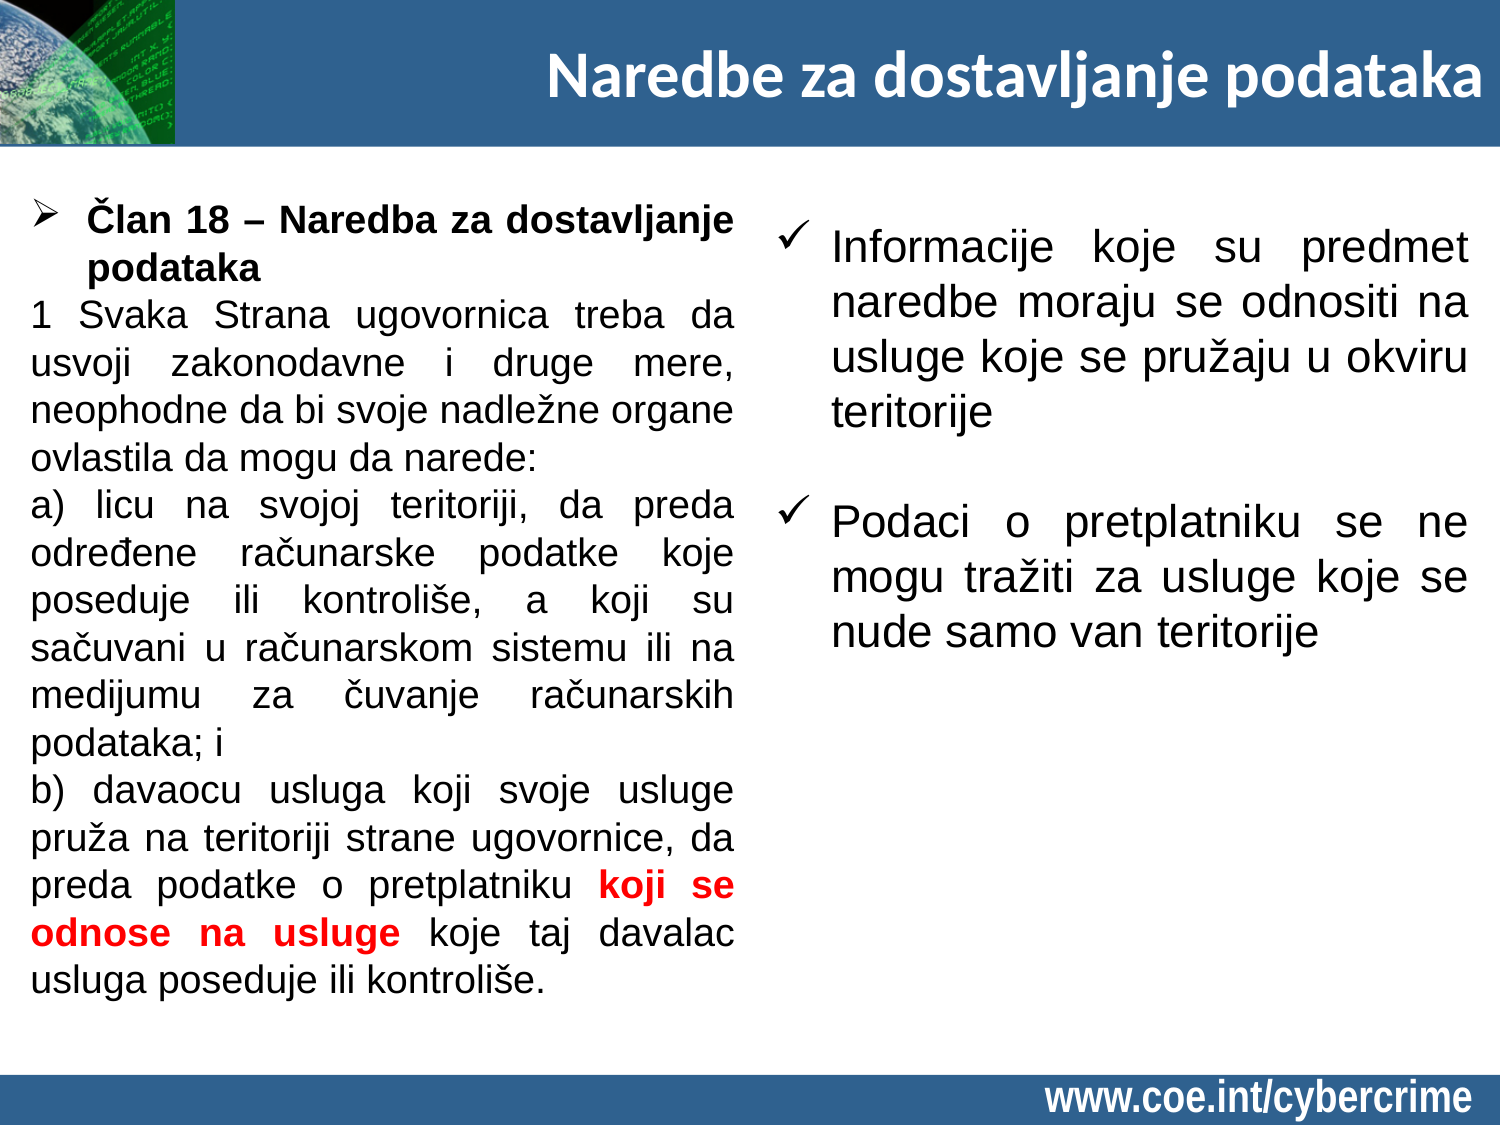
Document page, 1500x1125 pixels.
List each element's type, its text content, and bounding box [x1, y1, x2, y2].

picture [0, 0, 175, 144]
text_box www.coe.int/cybercrime [1030, 1059, 1500, 1125]
text_box Član 18 – Naredba za dostavljanje podataka 1 Svaka Strana ugovornica treba da usvoji zakonodavne i druge mere, neophodne da bi svoje nadležne organe ovlastila da mogu da narede: a) licu na svojoj teritoriji, da preda određene računarske podatke koje poseduje ili kontroliše, a koji su sačuvani u računarskom sistemu ili na medijumu za čuvanje računarskih podataka; i b) davaocu usluga koji svoje usluge pruža na teritoriji strane ugovornice, da preda podatke o pretplatniku koji se odnose na usluge koje taj davalac usluga poseduje ili kontroliše. [15, 186, 750, 1009]
text_box Informacije koje su predmet naredbe moraju se odnositi na usluge koje se pružaju u okviru teritorije Podaci o pretplatniku se ne mogu tražiti za usluge koje se nude samo van teritorije [759, 209, 1485, 664]
text_box Naredbe za dostavljanje podataka [177, 0, 1500, 149]
text_box [0, 1073, 1030, 1125]
